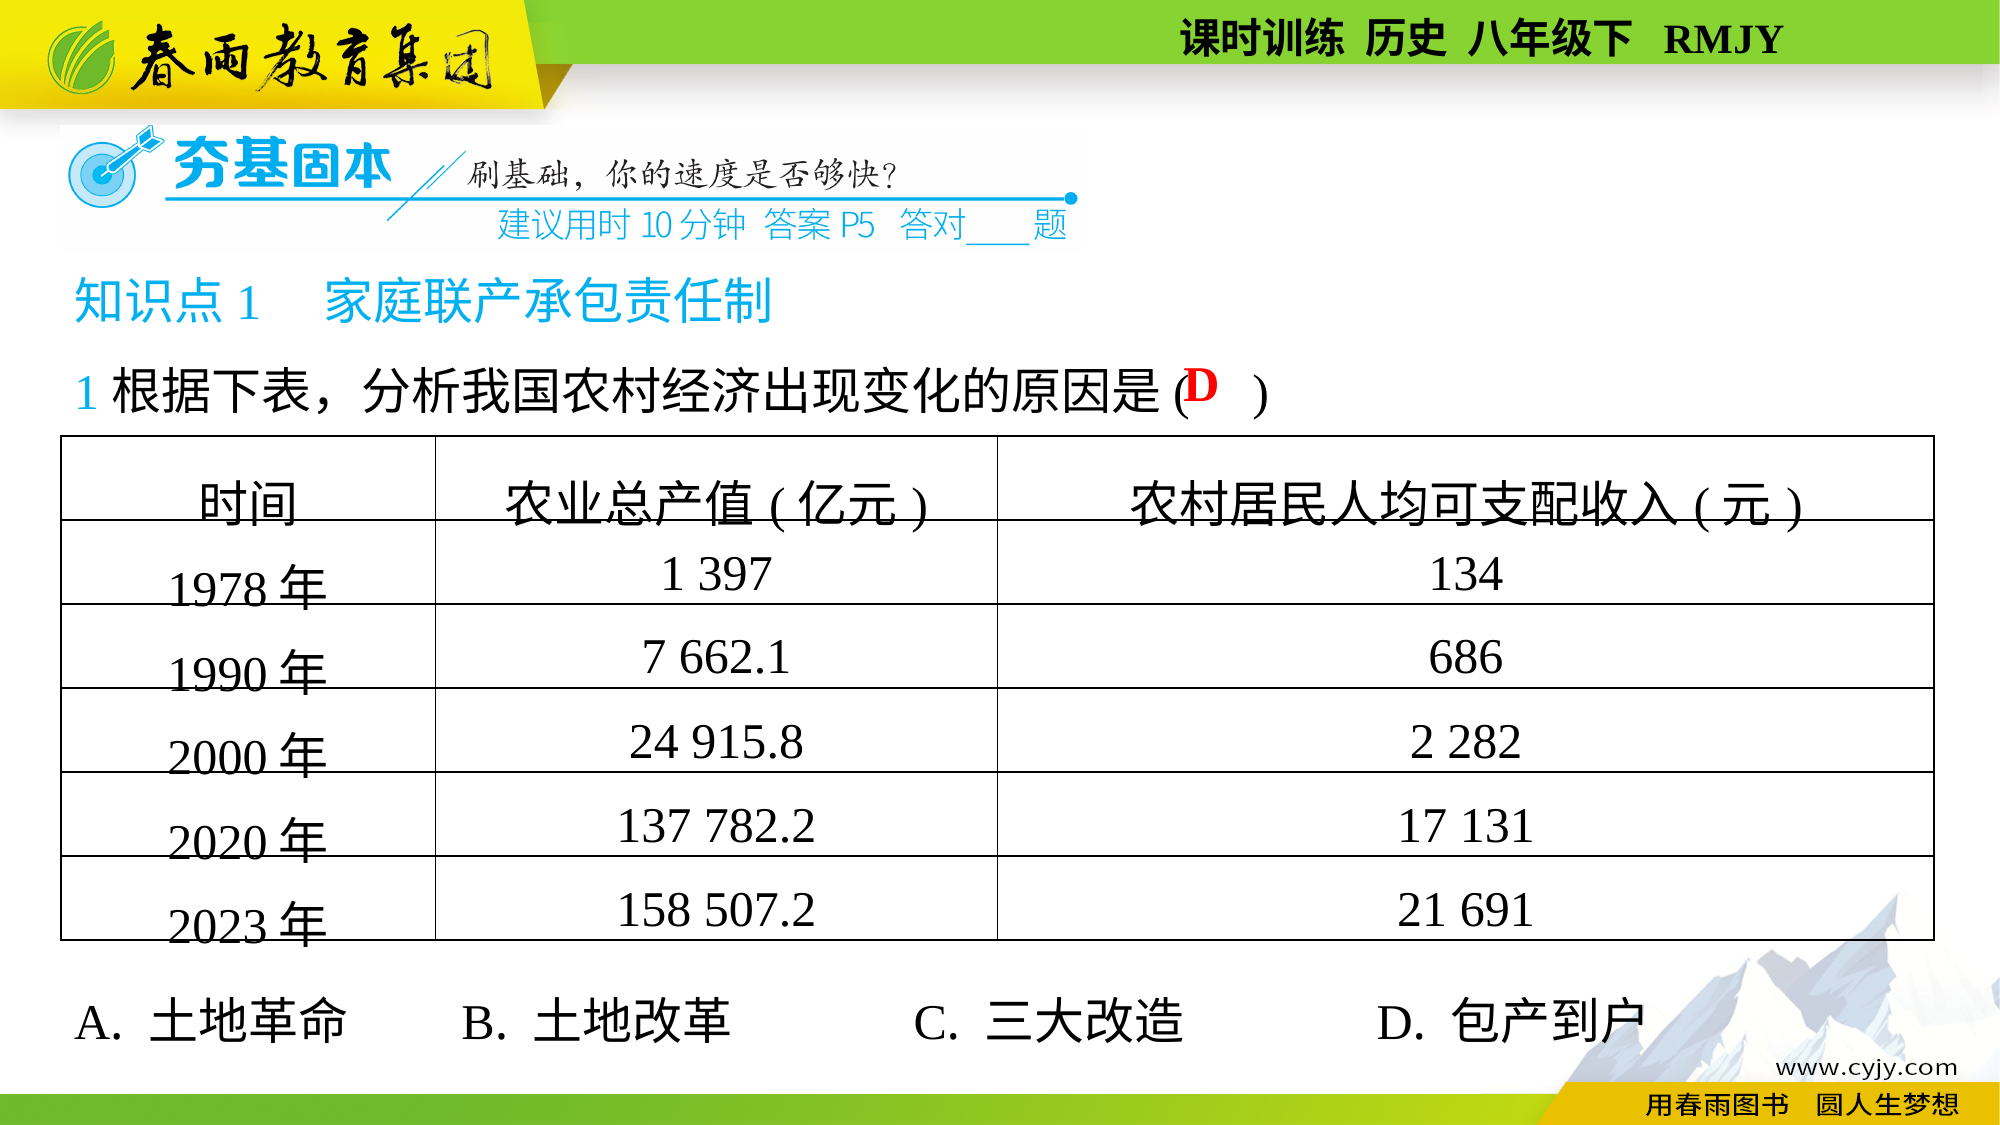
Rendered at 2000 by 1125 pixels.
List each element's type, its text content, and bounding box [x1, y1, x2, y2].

table_cell 1 397 [436, 521, 997, 603]
table_cell 17 131 [998, 773, 1933, 855]
list 知识点1 家庭联产承包责任制 1根据下表，分析我国农村经济出现变化的原因是( ) A. 土地革命 B. 土地改革 C. 三大改造 D. 包产到户 [59, 231, 1944, 1065]
table_header 农村居民人均可支配收入(元) [998, 437, 1933, 519]
table_cell 2020年 [62, 773, 435, 855]
table_header 时间 [62, 437, 435, 519]
table_cell 2000年 [62, 689, 435, 771]
text_box D [1168, 343, 1235, 419]
table_cell 134 [998, 521, 1933, 603]
table_cell 158 507.2 [436, 857, 997, 939]
table_cell 686 [998, 605, 1933, 687]
table_cell 137 782.2 [436, 773, 997, 855]
table_header 农业总产值(亿元) [436, 437, 997, 519]
table_cell 2 282 [998, 689, 1933, 771]
table_cell 2023年 [62, 857, 435, 939]
table_cell 1990年 [62, 605, 435, 687]
table_cell 21 691 [998, 857, 1933, 939]
table_cell 1978年 [62, 521, 435, 603]
table_cell 24 915.8 [436, 689, 997, 771]
table_cell 7 662.1 [436, 605, 997, 687]
picture [0, 0, 2000, 1125]
